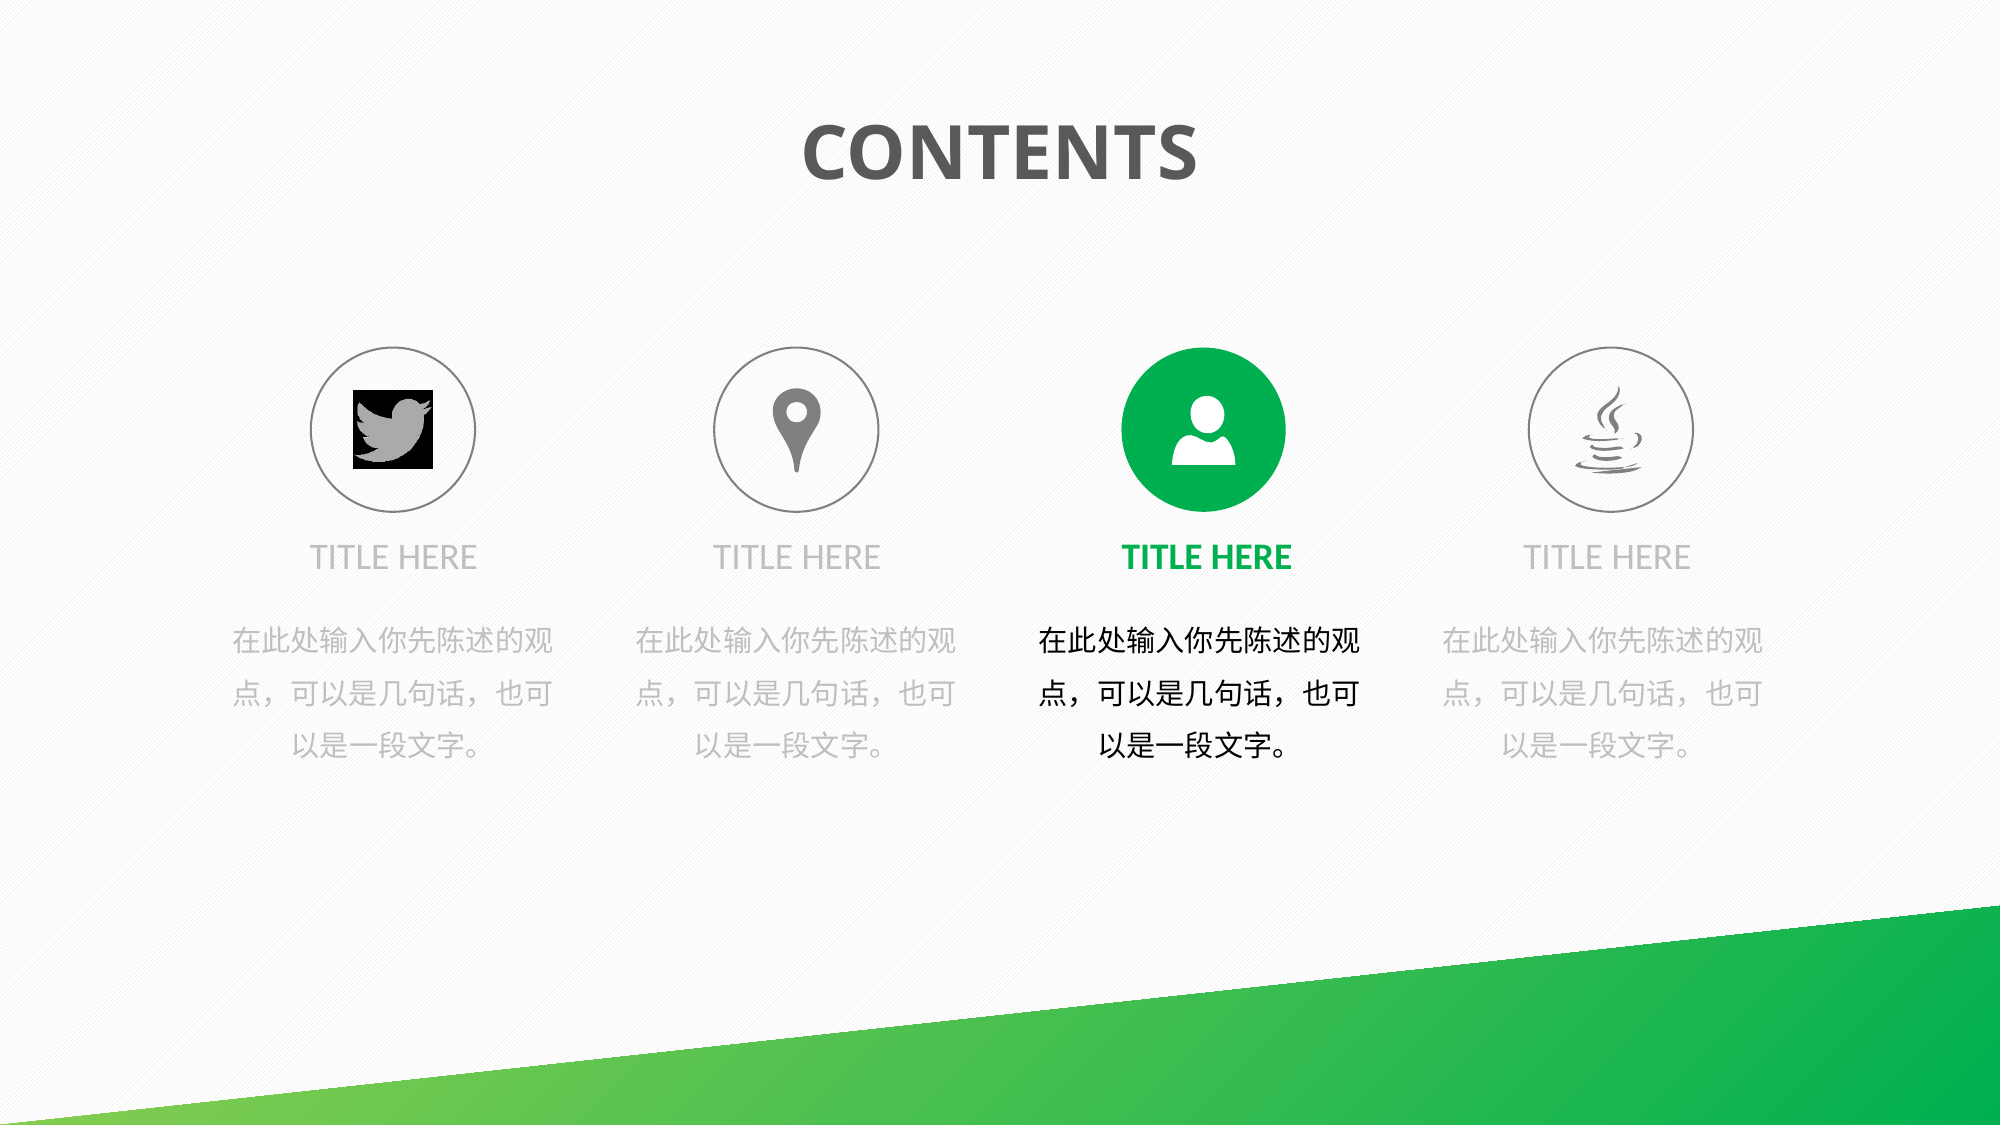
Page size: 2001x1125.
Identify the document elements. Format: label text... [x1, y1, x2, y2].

text_box [772, 388, 821, 473]
text_box [0, 904, 2000, 1125]
text_box TITLE HERE [1508, 524, 1707, 585]
text_box 在此处输入你先陈述的观点，可以是几句话，也可以是一段文字。 [213, 597, 572, 770]
text_box 在此处输入你先陈述的观点，可以是几句话，也可以是一段文字。 [617, 597, 976, 770]
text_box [1171, 394, 1236, 465]
text_box 在此处输入你先陈述的观点，可以是几句话，也可以是一段文字。 [1423, 597, 1782, 770]
text_box [309, 346, 477, 513]
text_box TITLE HERE [698, 524, 897, 585]
text_box 在此处输入你先陈述的观点，可以是几句话，也可以是一段文字。 [1020, 597, 1379, 770]
picture [353, 390, 433, 469]
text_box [1574, 384, 1647, 475]
text_box [1120, 346, 1287, 513]
text_box [713, 346, 880, 513]
text_box [1527, 346, 1695, 513]
text_box TITLE HERE [1106, 524, 1308, 585]
text_box CONTENTS [785, 97, 1214, 203]
text_box TITLE HERE [294, 524, 494, 585]
